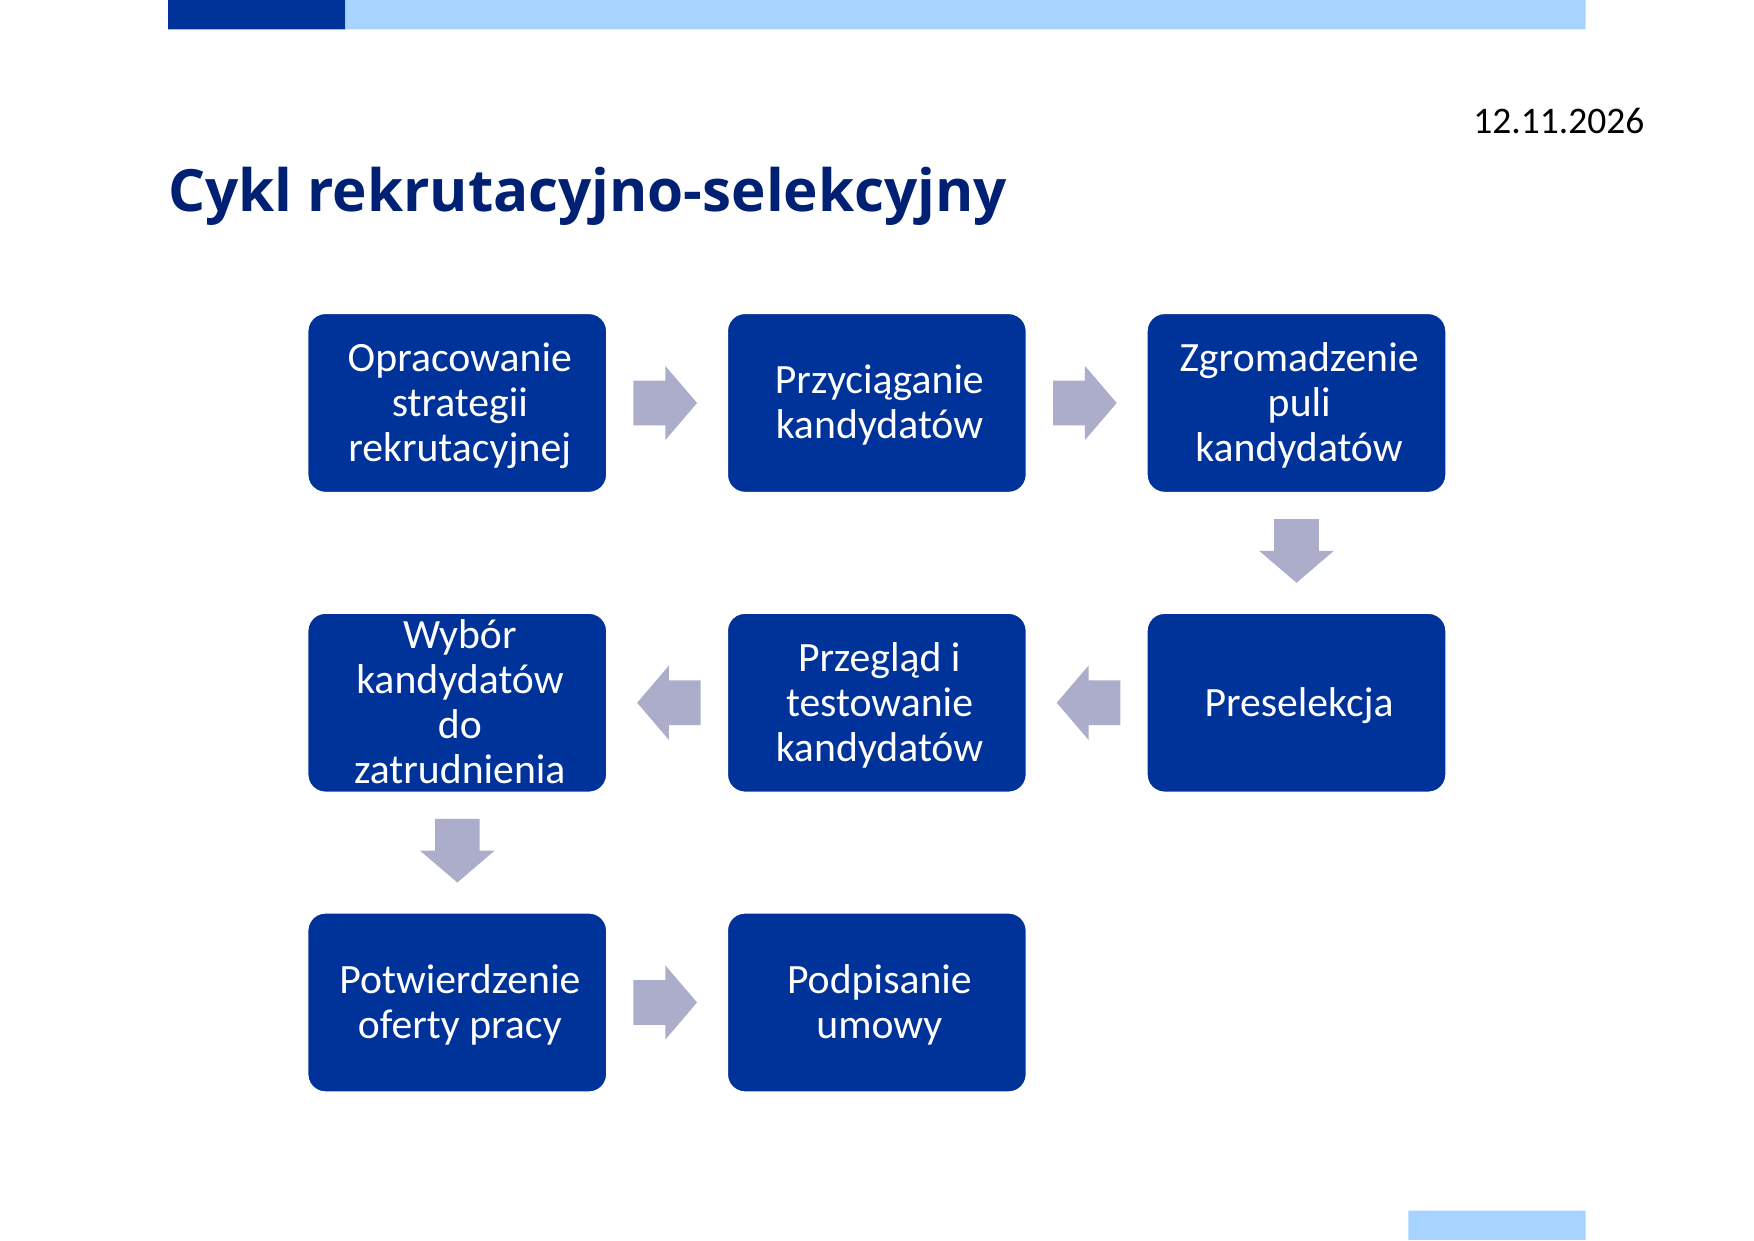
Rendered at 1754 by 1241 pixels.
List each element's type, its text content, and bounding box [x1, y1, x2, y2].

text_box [292, 312, 1462, 1093]
title Cykl rekrutacyjno-selekcyjny [168, 147, 1586, 325]
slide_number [1458, 88, 1754, 149]
